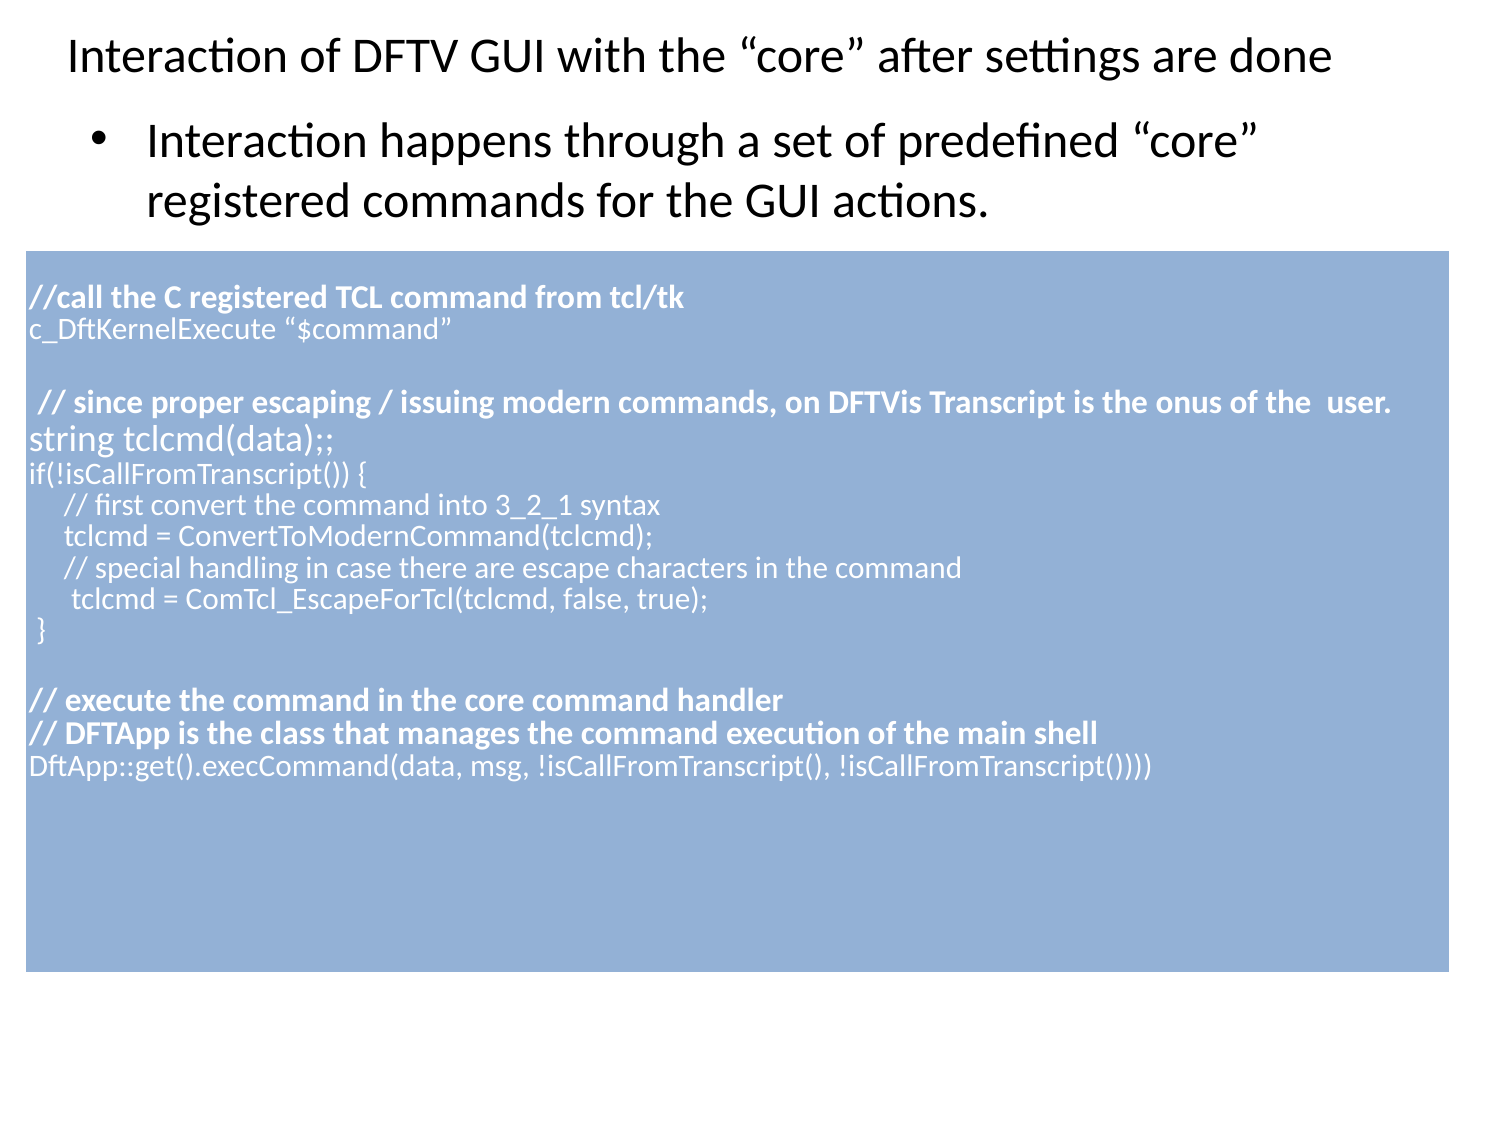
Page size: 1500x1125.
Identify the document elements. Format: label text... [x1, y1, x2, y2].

title Interaction of DFTV GUI with the “core” after settings are done [24, 0, 1375, 105]
table_header //call the C registered TCL command from tcl/tk c_DftKernelExecute “$command” // since proper escaping / issuing modern commands, on DFTVis Transcript is the onus of the user. string tclcmd(data);; if(!isCallFromTranscript()) { // first convert the command into 3_2_1 syntax tclcmd = ConvertToModernCommand(tclcmd); // special handling in case there are escape characters in the command tclcmd = ComTcl_EscapeForTcl(tclcmd, false, true); } // execute the command in the core command handler // DFTApp is the class that manages the command execution of the main shell DftApp::get().execCommand(data, msg, !isCallFromTranscript(), !isCallFromTranscript()))) [26, 251, 1449, 972]
list Interaction happens through a set of predefined “core” registered commands for the GUI actions. [75, 99, 1425, 238]
